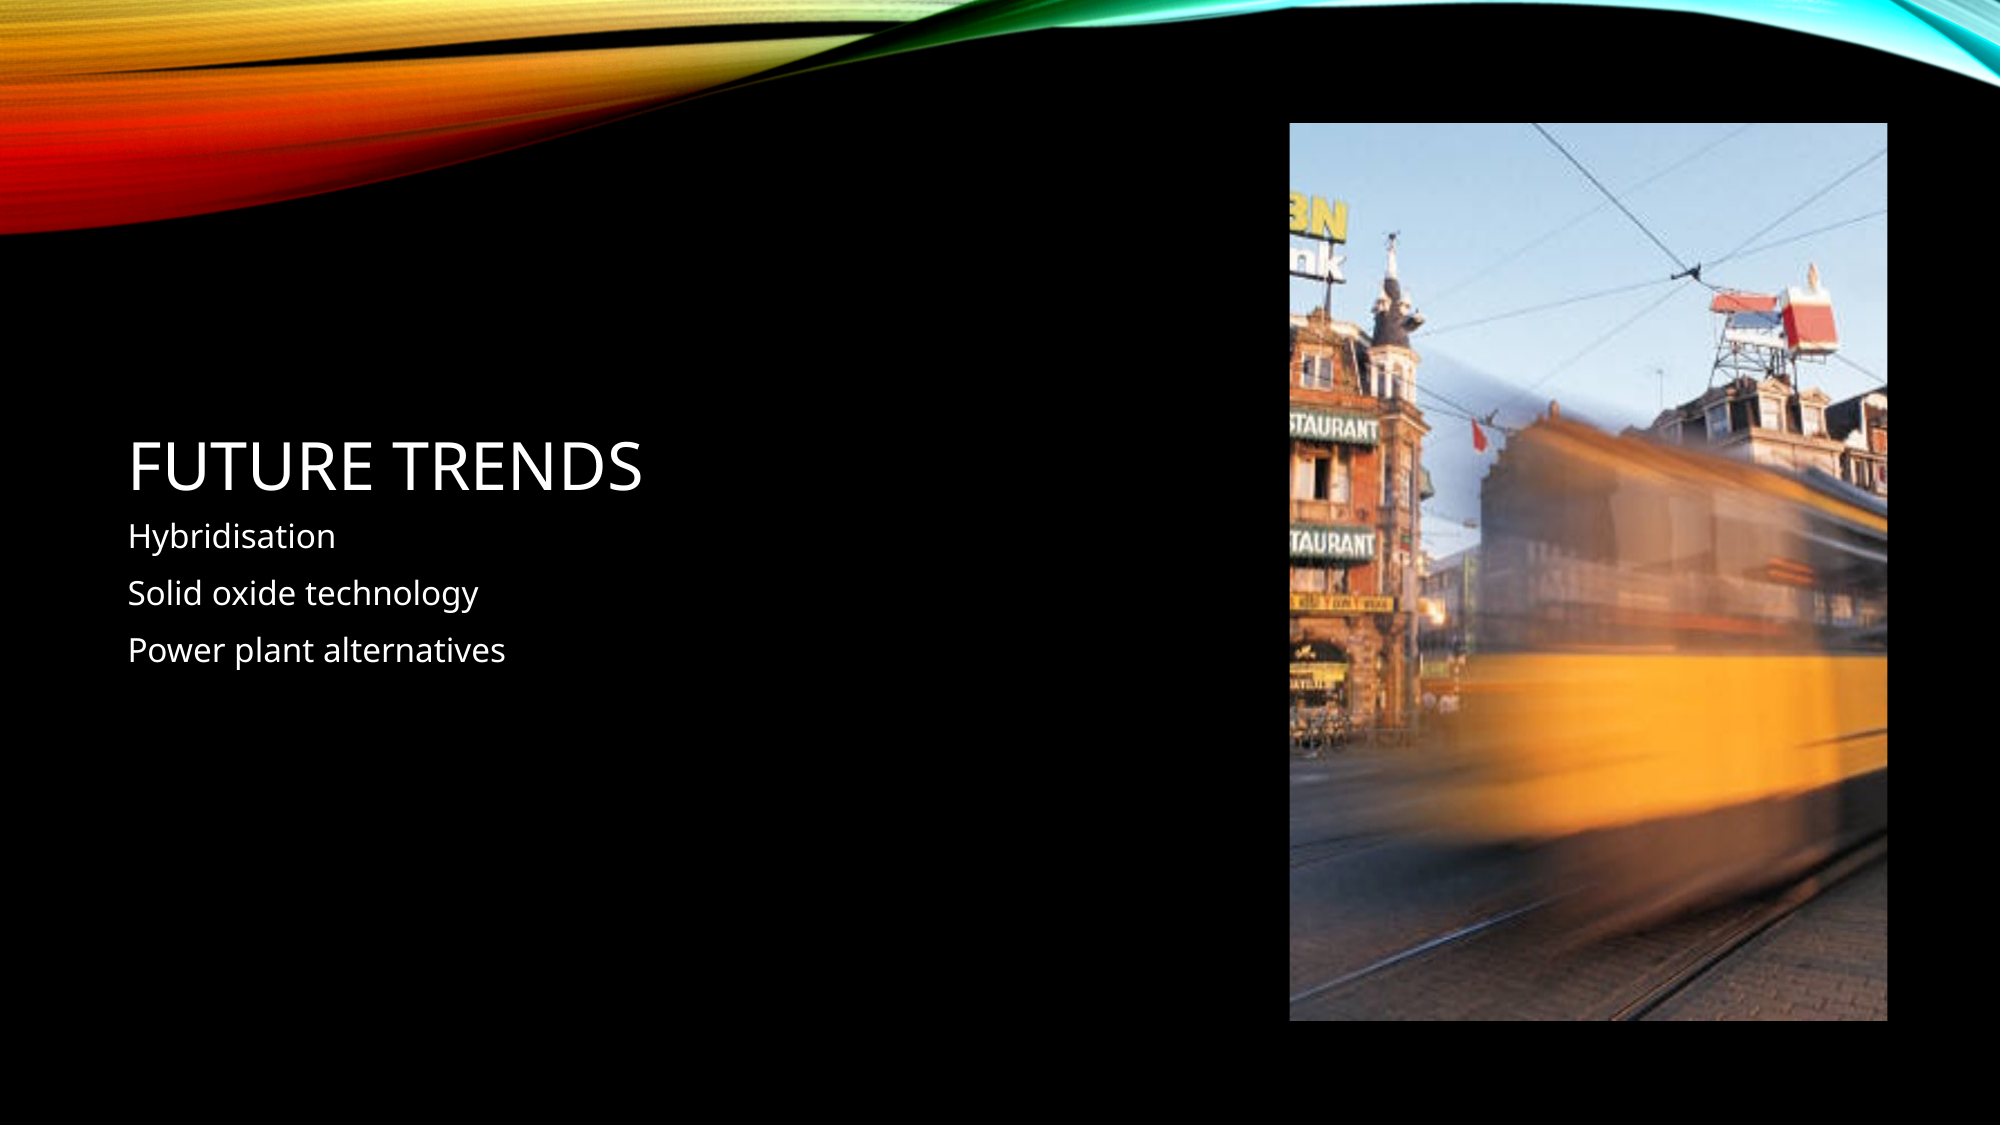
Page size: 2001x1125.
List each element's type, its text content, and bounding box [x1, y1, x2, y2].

list Hybridisation Solid oxide technology Power plant alternatives [112, 512, 1240, 1021]
picture [0, 0, 2000, 1021]
title Future trends [112, 249, 1240, 512]
